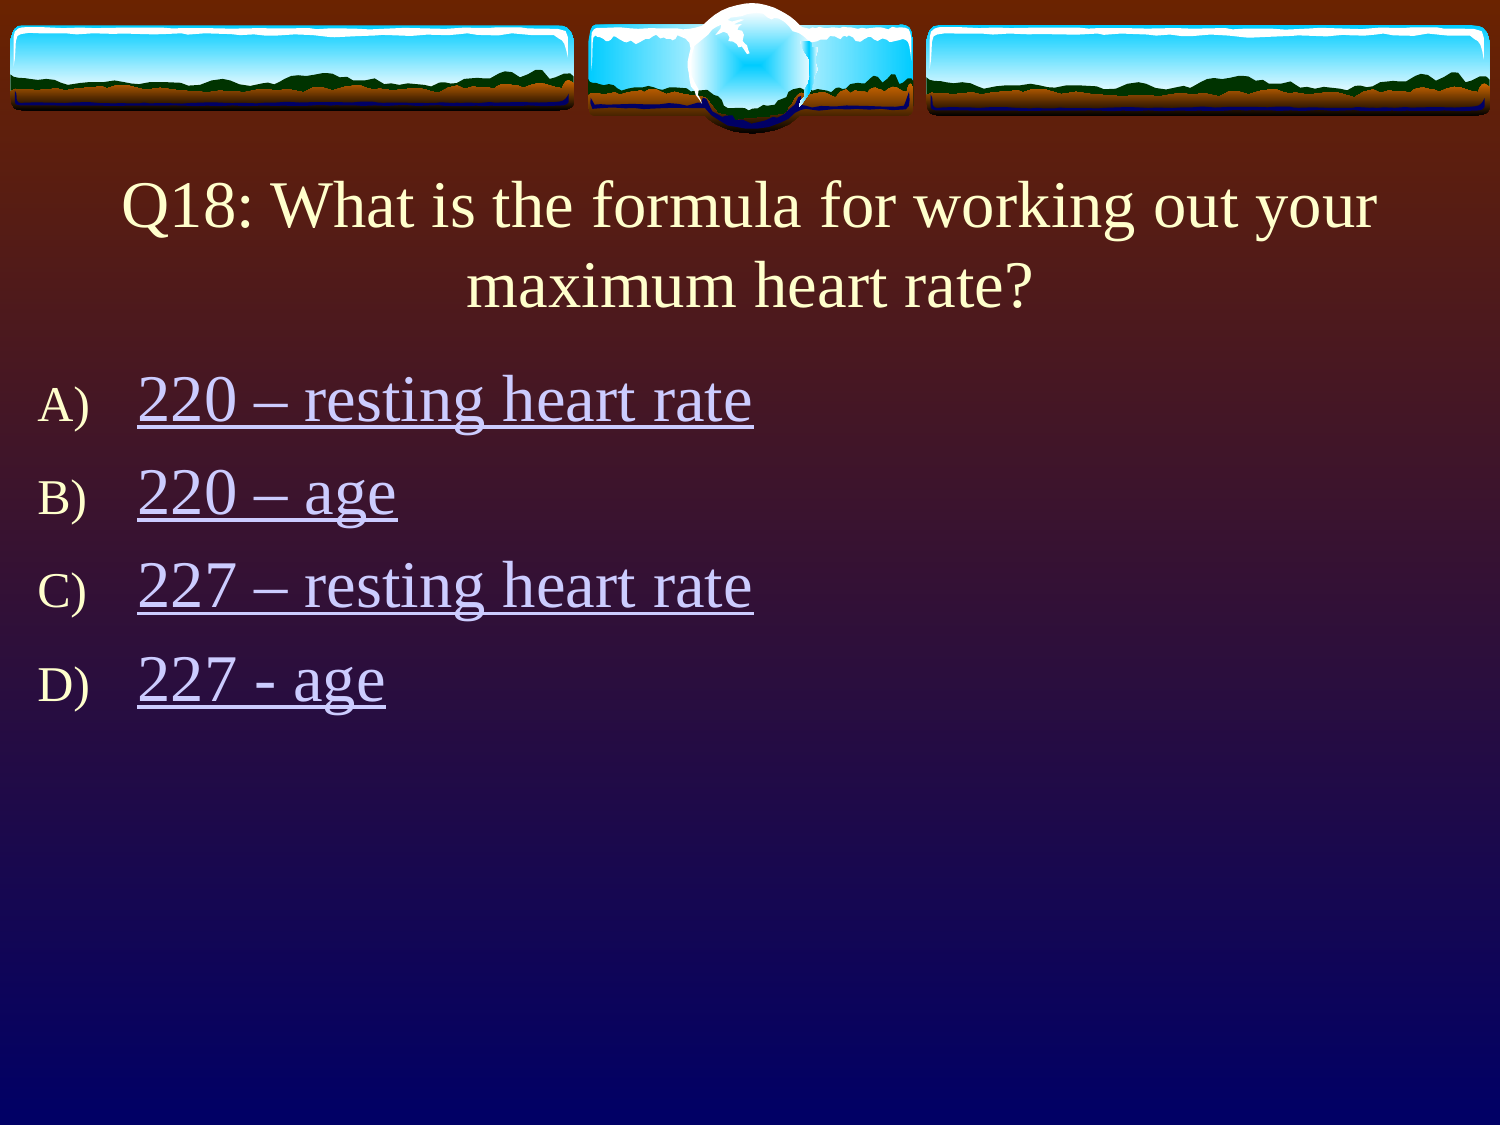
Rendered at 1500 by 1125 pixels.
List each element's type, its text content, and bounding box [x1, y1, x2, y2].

title Q18: What is the formula for working out your maximum heart rate? [21, 145, 1480, 336]
list 220 – resting heart rate 220 – age 227 – resting heart rate 227 - age [21, 346, 1482, 1026]
